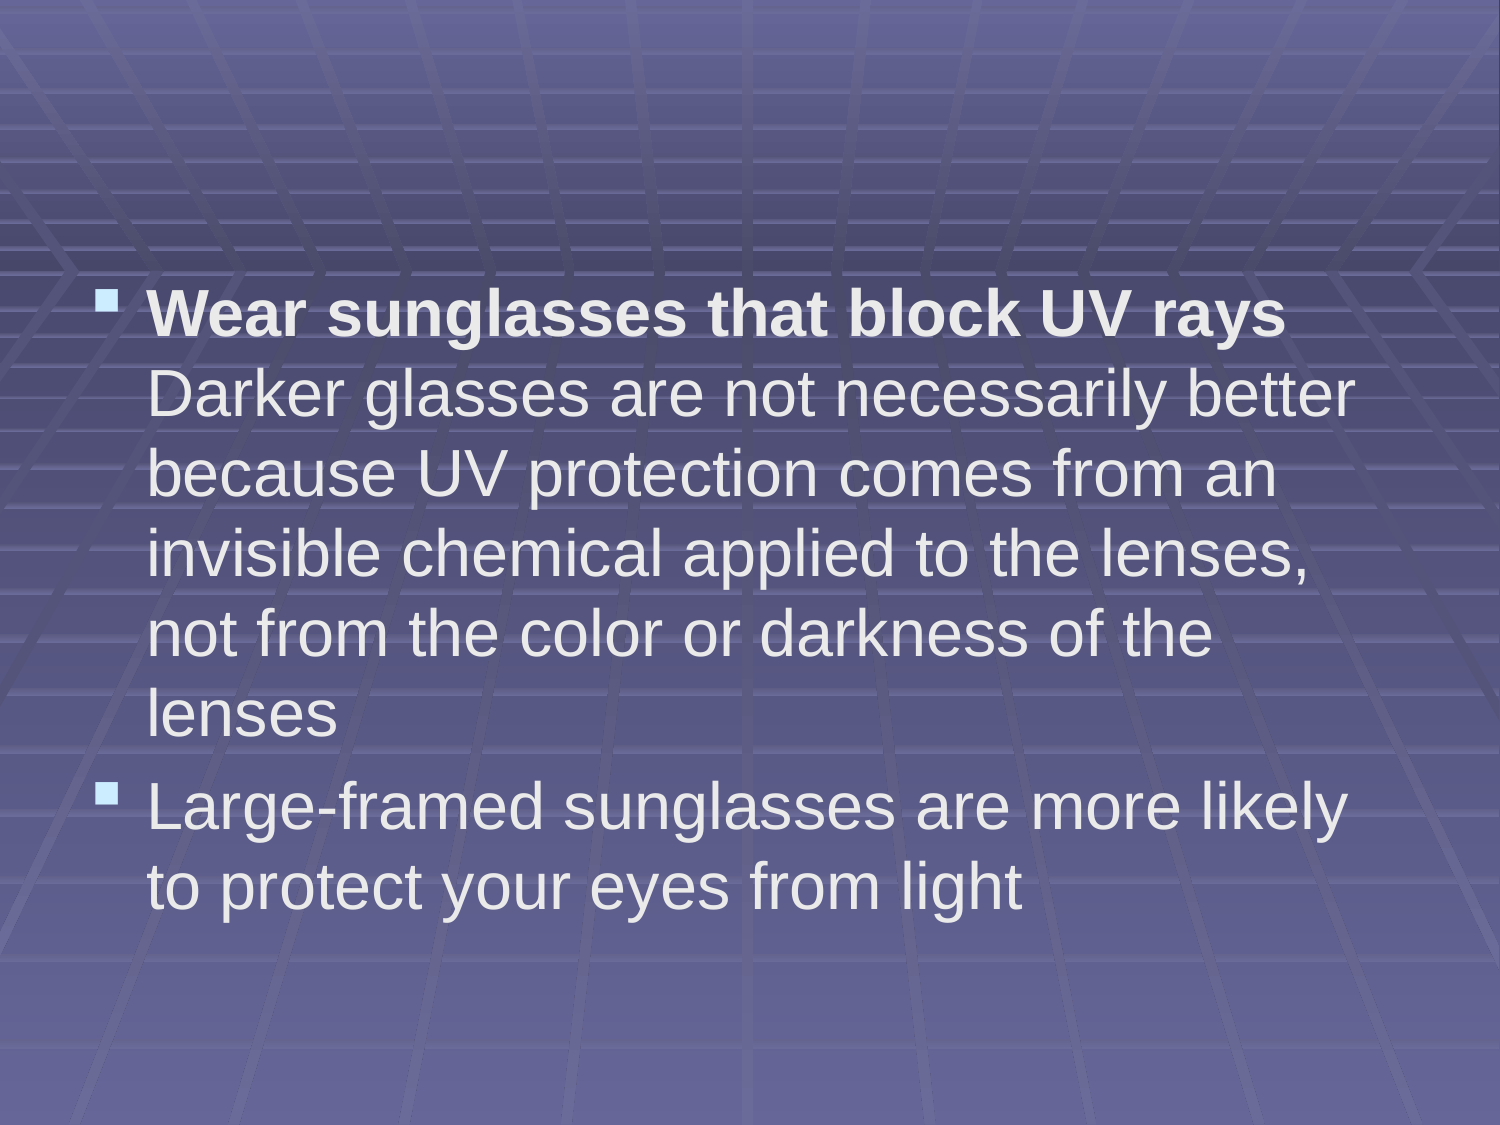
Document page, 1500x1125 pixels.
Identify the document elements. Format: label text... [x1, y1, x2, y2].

list Wear sunglasses that block UV rays Darker glasses are not necessarily better because UV protection comes from an invisible chemical applied to the lenses, not from the color or darkness of the lenses Large-framed sunglasses are more likely to protect your eyes from light [74, 261, 1425, 1001]
